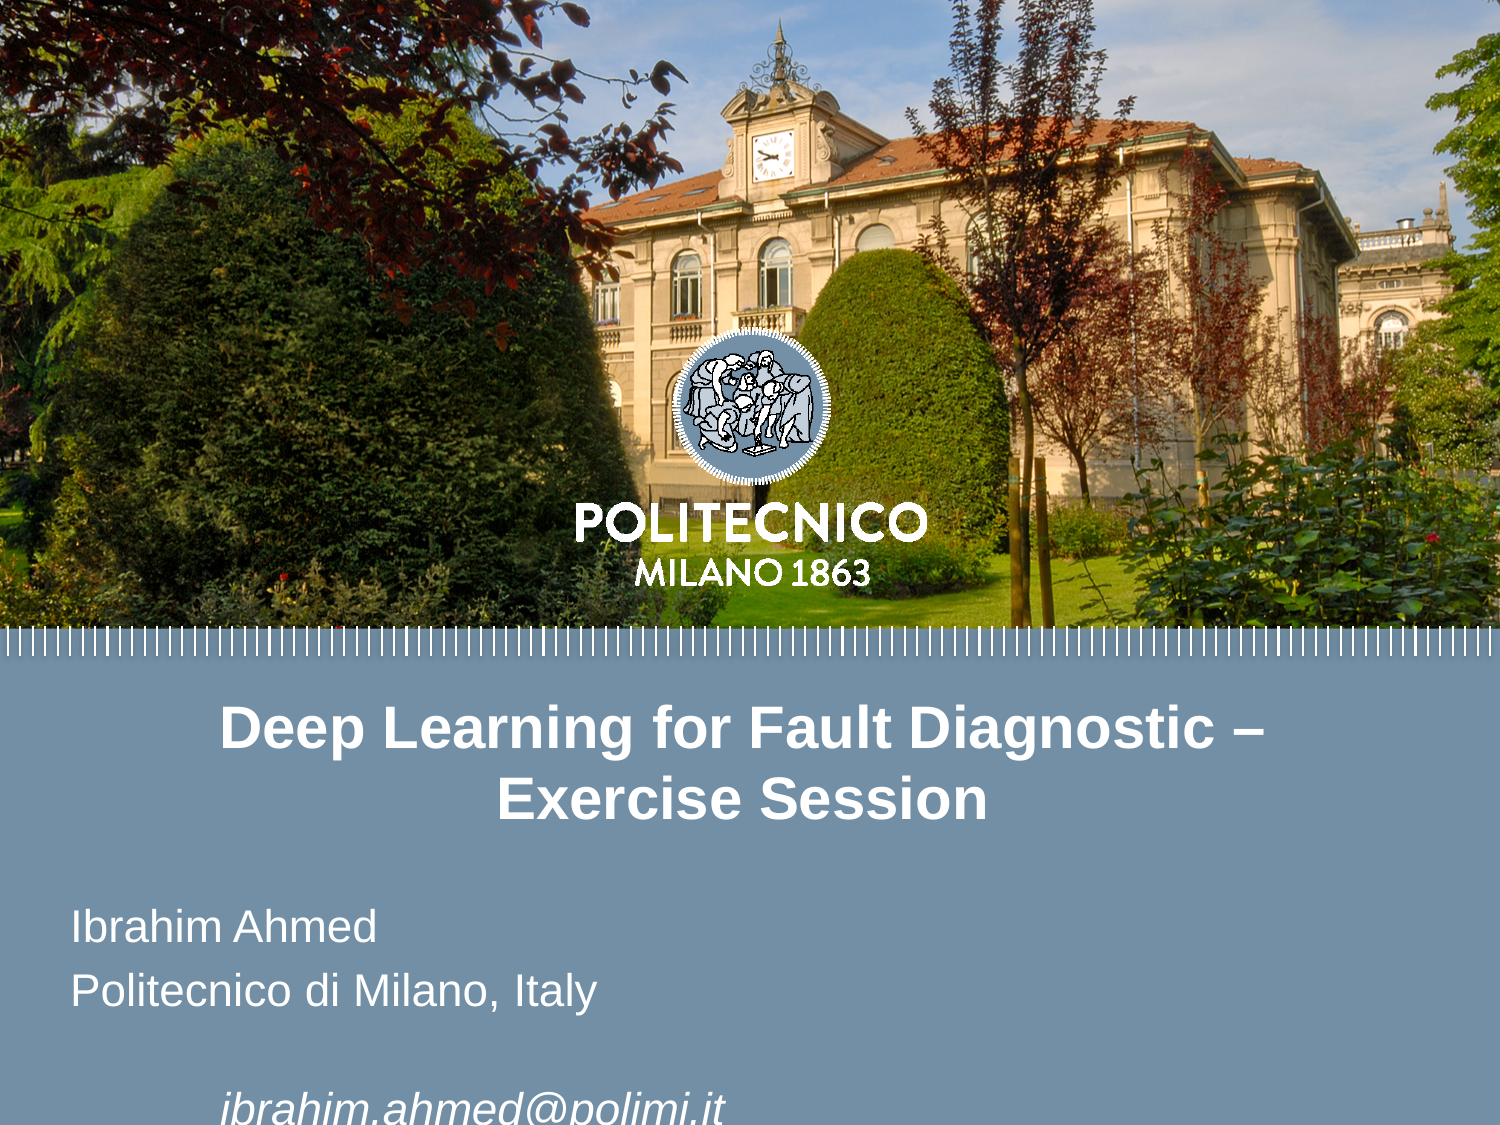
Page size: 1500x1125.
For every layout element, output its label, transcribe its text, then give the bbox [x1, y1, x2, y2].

picture [0, 0, 1500, 681]
text_box Deep Learning for Fault Diagnostic – Exercise Session [105, 689, 1381, 840]
text_box Ibrahim Ahmed Politecnico di Milano, Italy ibrahim.ahmed@polimi.it [55, 889, 1478, 1108]
text_box [0, 688, 1500, 1125]
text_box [7, 625, 1491, 656]
